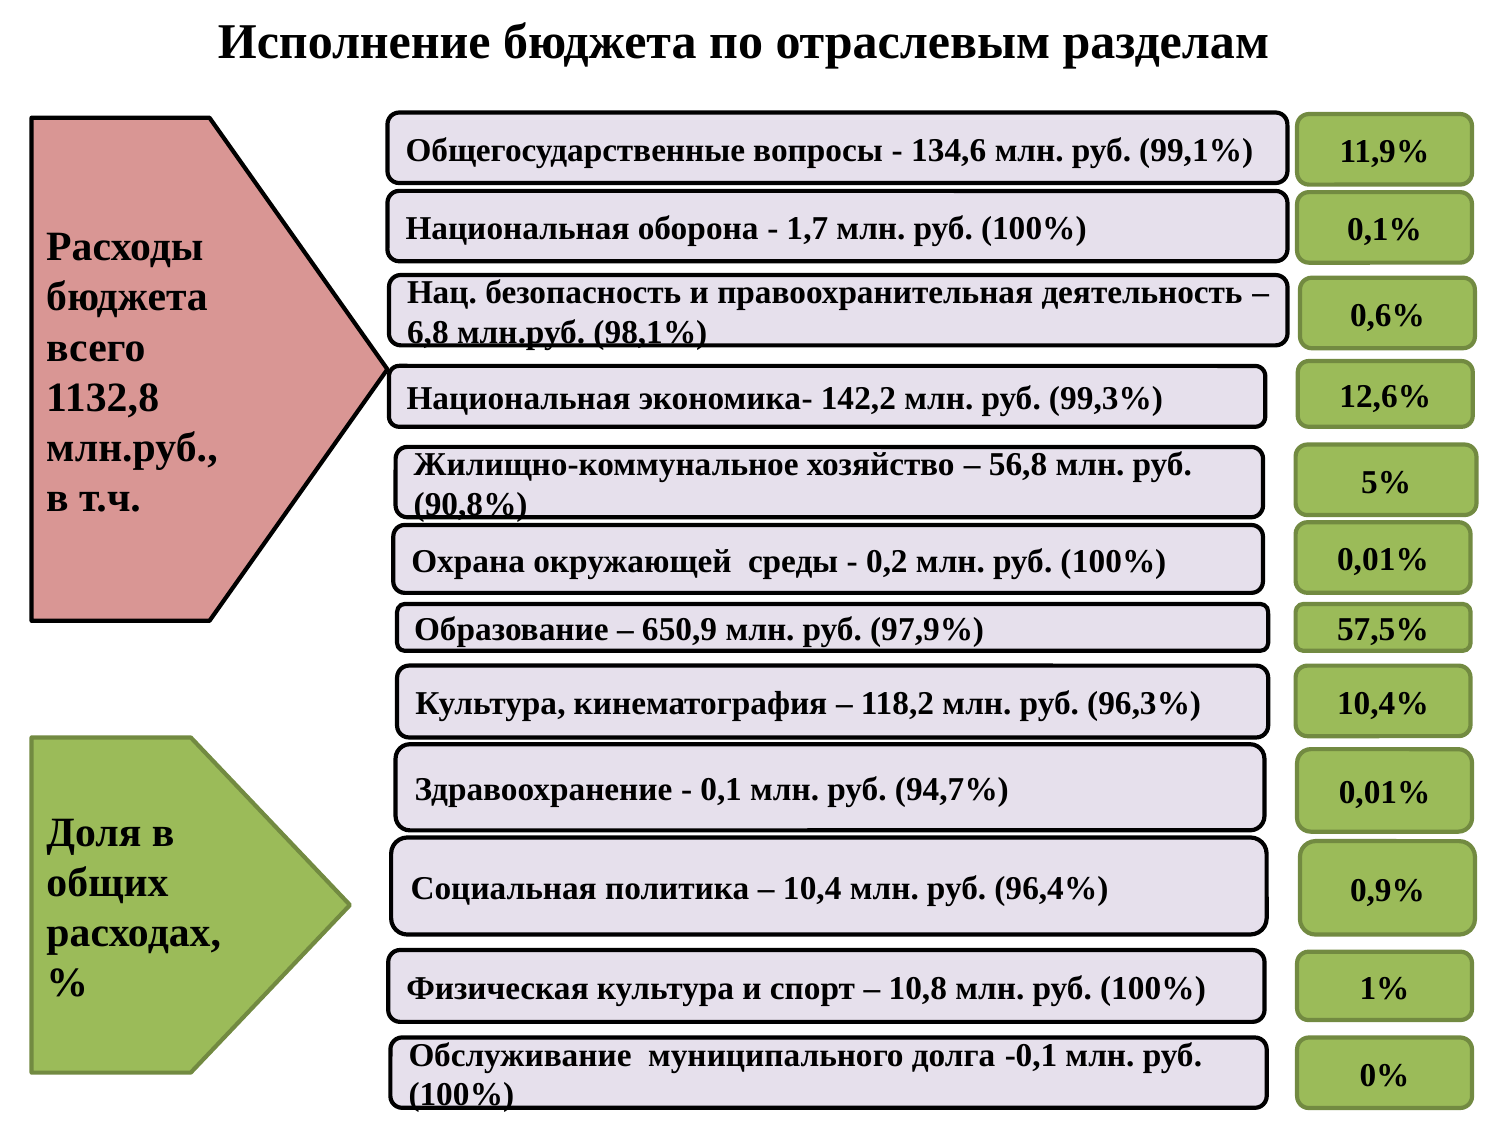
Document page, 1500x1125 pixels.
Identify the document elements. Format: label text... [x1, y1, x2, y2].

text_box 0,1% [1294, 190, 1475, 265]
text_box Социальная политика – 10,4 млн. руб. (96,4%) [389, 835, 1269, 937]
text_box Расходы бюджета всего 1132,8 млн.руб., в т.ч. [29, 115, 389, 623]
text_box 57,5% [1293, 601, 1473, 653]
text_box 0% [1294, 1035, 1475, 1111]
text_box Охрана окружающей среды - 0,2 млн. руб. (100%) [391, 522, 1266, 595]
text_box Общегосударственные вопросы - 134,6 млн. руб. (99,1%) [385, 110, 1290, 186]
text_box Жилищно-коммунальное хозяйство – 56,8 млн. руб. (90,8%) [393, 444, 1266, 520]
text_box 11,9% [1294, 111, 1475, 187]
text_box 12,6% [1295, 358, 1475, 429]
title Исполнение бюджета по отраслевым разделам [0, 4, 1500, 72]
text_box Национальная экономика- 142,2 млн. руб. (99,3%) [386, 363, 1268, 429]
text_box 10,4% [1293, 663, 1473, 739]
text_box Обслуживание муниципального долга -0,1 млн. руб. (100%) [388, 1035, 1269, 1110]
text_box 0,6% [1297, 275, 1478, 351]
text_box Нац. безопасность и правоохранительная деятельность – 6,8 млн.руб. (98,1%) [386, 272, 1290, 348]
text_box Здравоохранение - 0,1 млн. руб. (94,7%) [393, 742, 1267, 833]
text_box 1% [1294, 949, 1475, 1023]
text_box Национальная оборона - 1,7 млн. руб. (100%) [385, 188, 1290, 264]
text_box 0,01% [1293, 520, 1473, 595]
text_box 0,9% [1297, 838, 1478, 937]
text_box Культура, кинематография – 118,2 млн. руб. (96,3%) [394, 663, 1271, 740]
text_box Доля в общих расходах, % [29, 735, 352, 1075]
text_box Физическая культура и спорт – 10,8 млн. руб. (100%) [386, 947, 1267, 1024]
text_box 0,01% [1294, 747, 1475, 834]
text_box 5% [1293, 442, 1479, 518]
text_box Образование – 650,9 млн. руб. (97,9%) [394, 601, 1271, 653]
